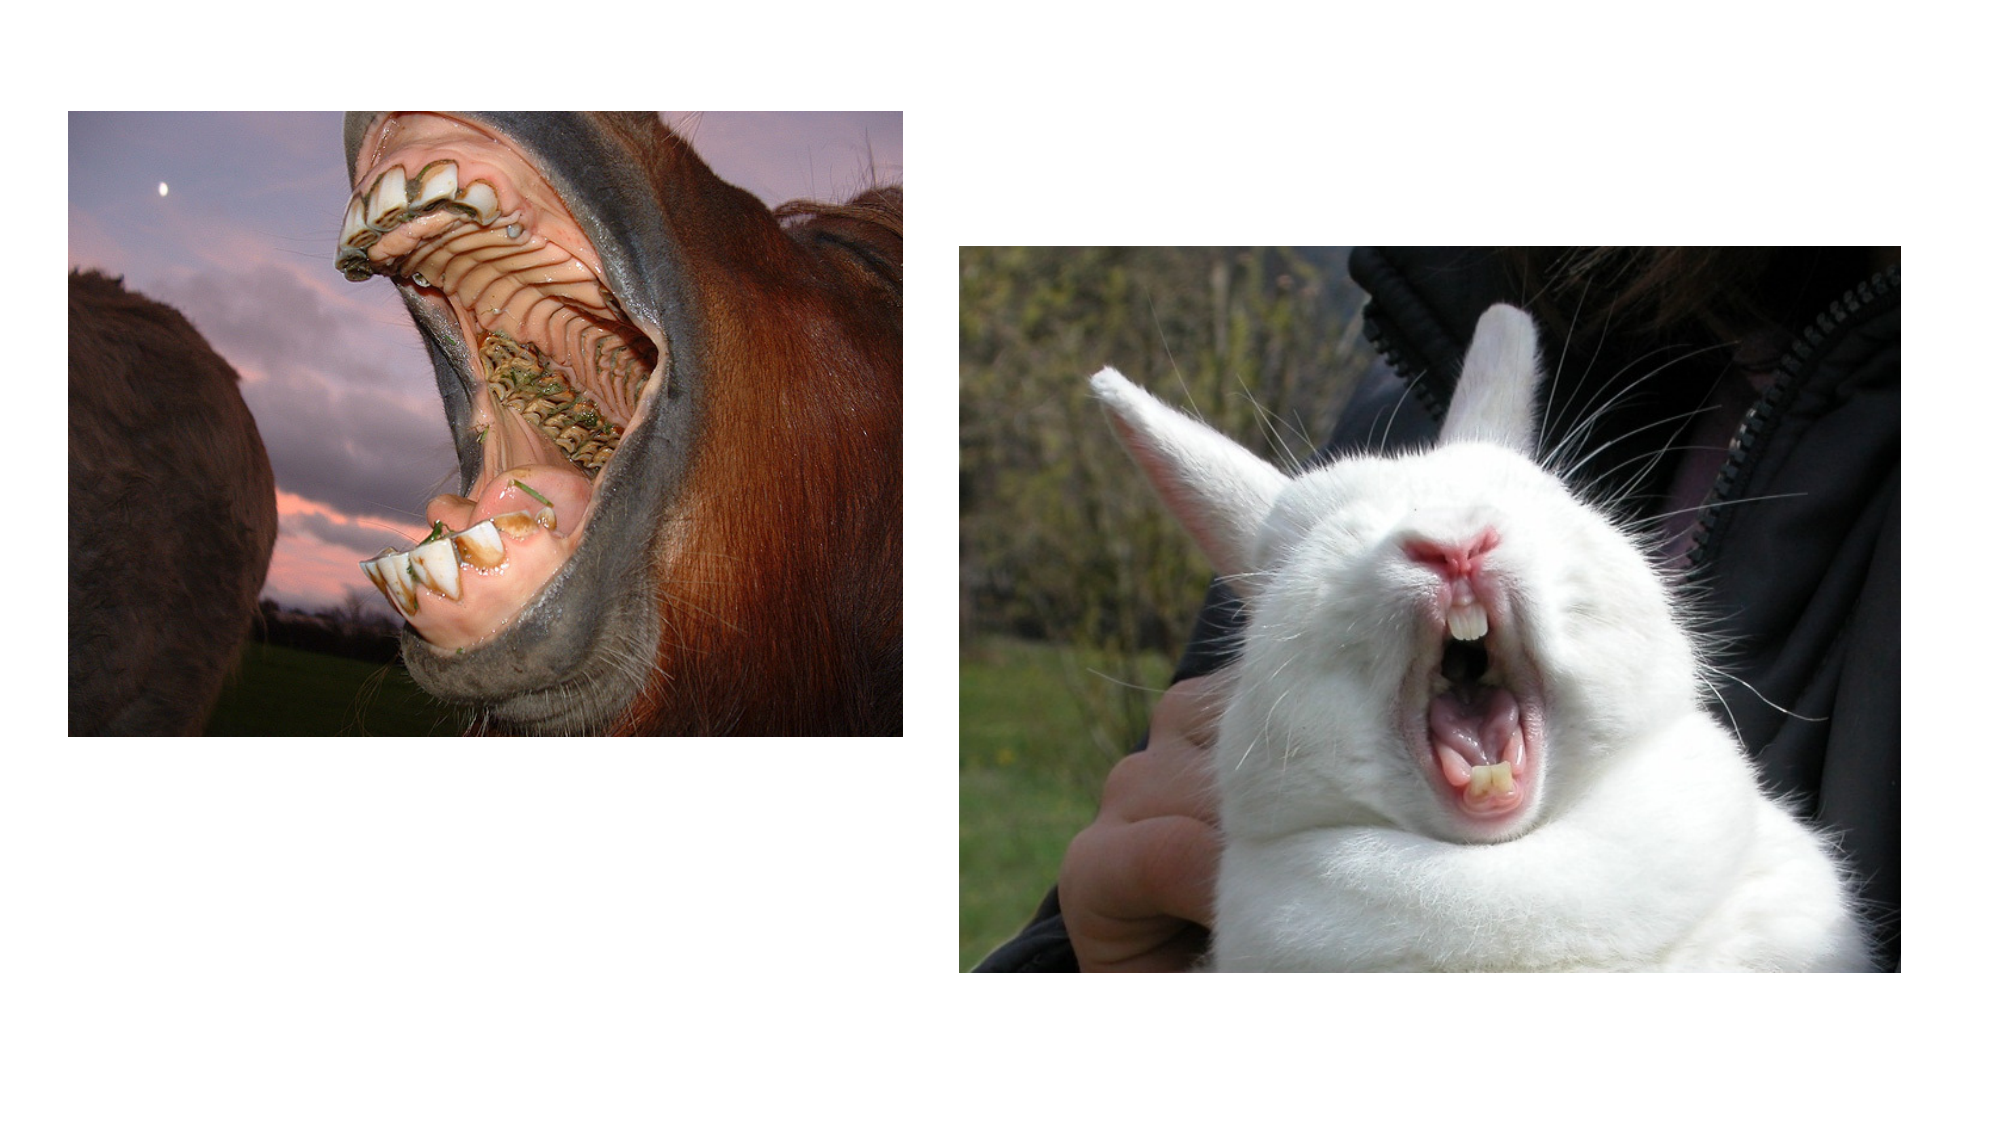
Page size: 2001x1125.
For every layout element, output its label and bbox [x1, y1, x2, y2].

picture [68, 111, 903, 737]
picture [959, 246, 1901, 974]
